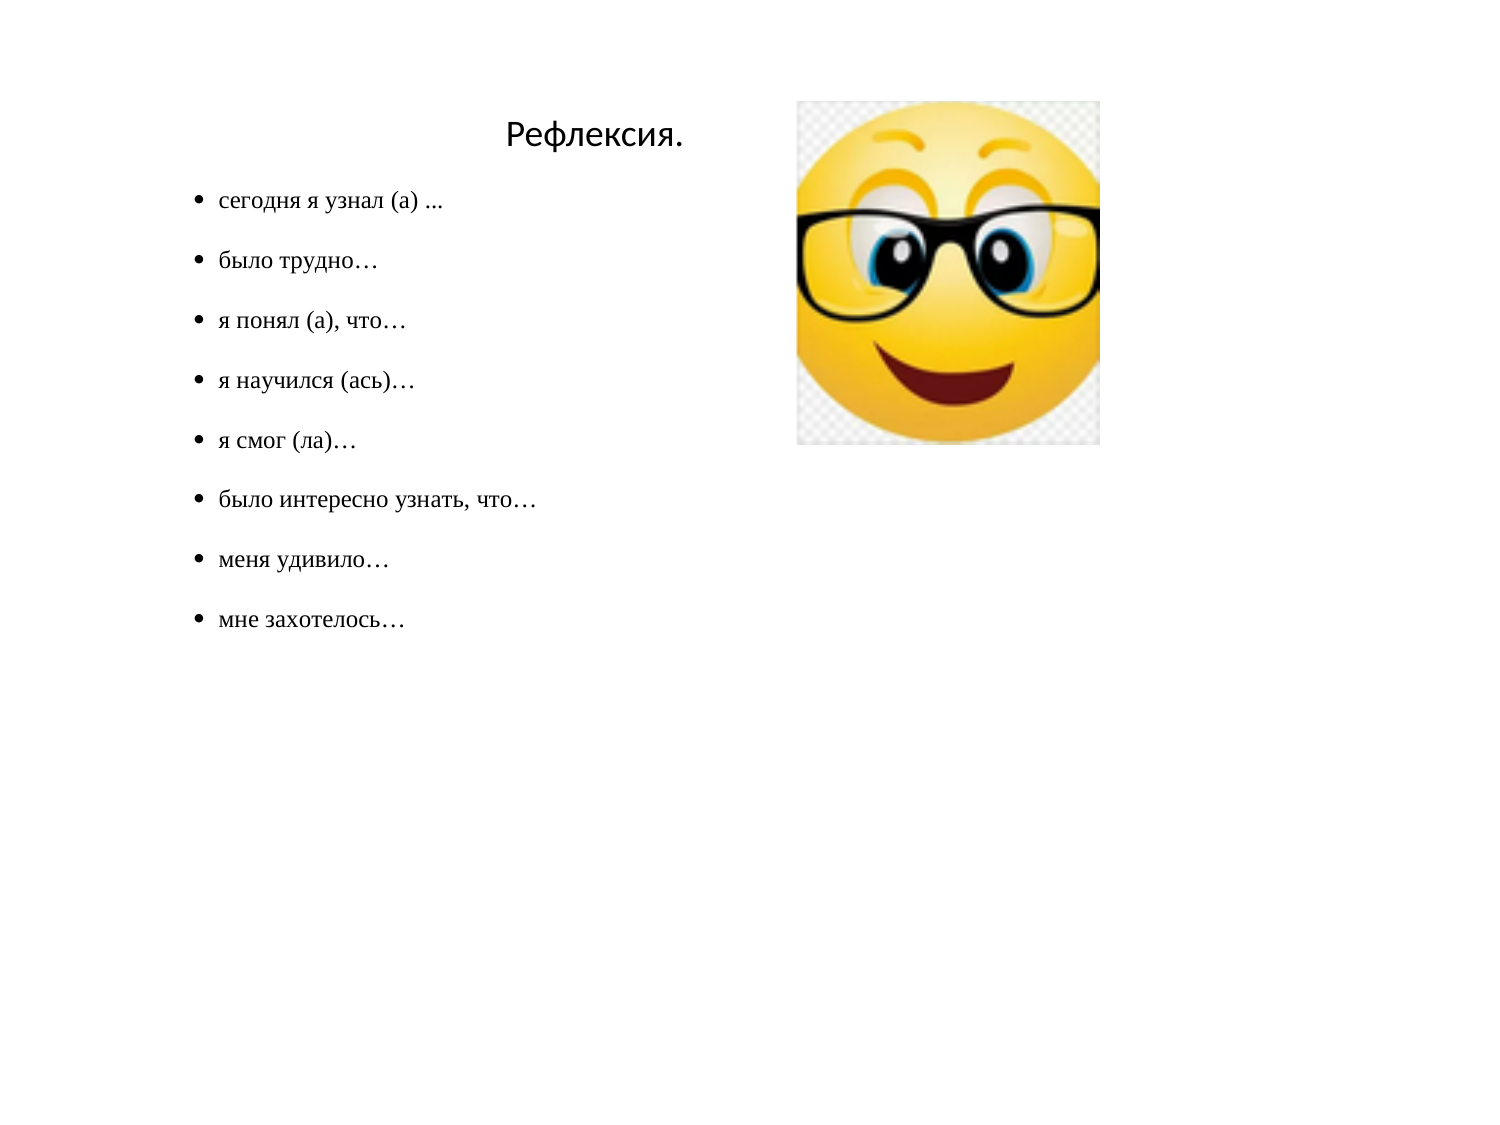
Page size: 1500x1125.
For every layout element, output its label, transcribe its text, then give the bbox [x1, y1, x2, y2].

text_box Рефлексия. [491, 101, 700, 162]
picture [194, 101, 1283, 664]
